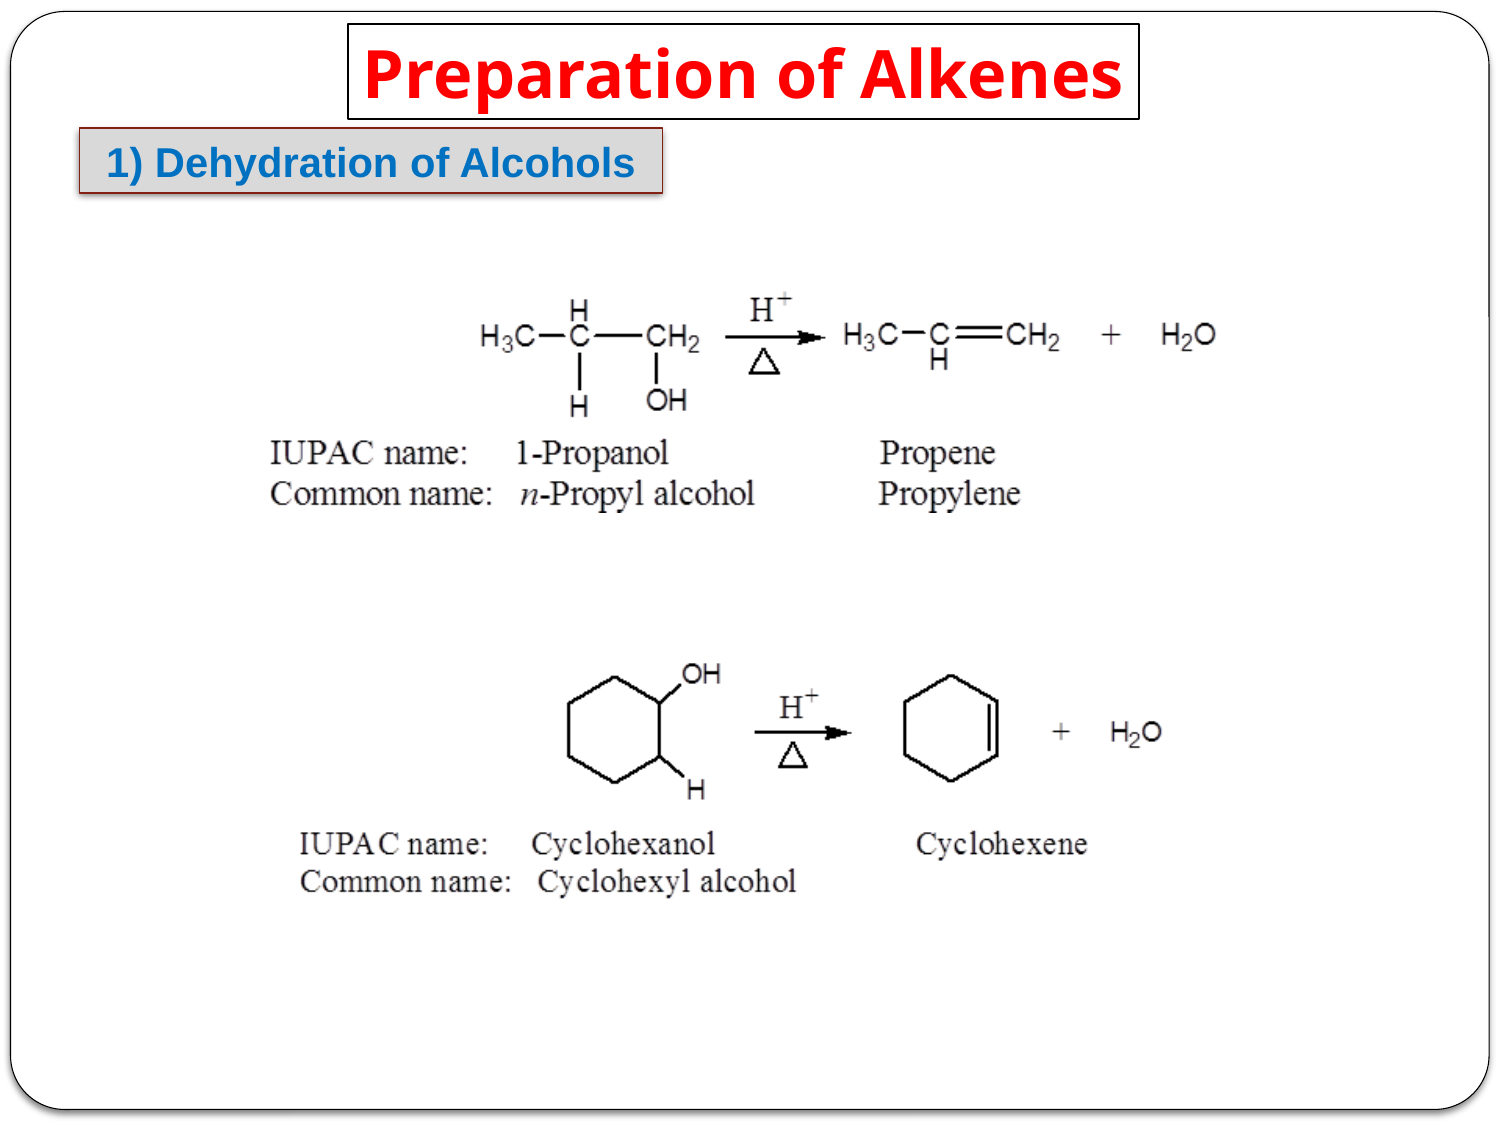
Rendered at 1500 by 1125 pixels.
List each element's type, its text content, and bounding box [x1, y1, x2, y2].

picture [299, 662, 1163, 901]
picture [270, 287, 1217, 513]
text_box 1) Dehydration of Alcohols [79, 127, 663, 194]
text_box Preparation of Alkenes [347, 23, 1140, 120]
